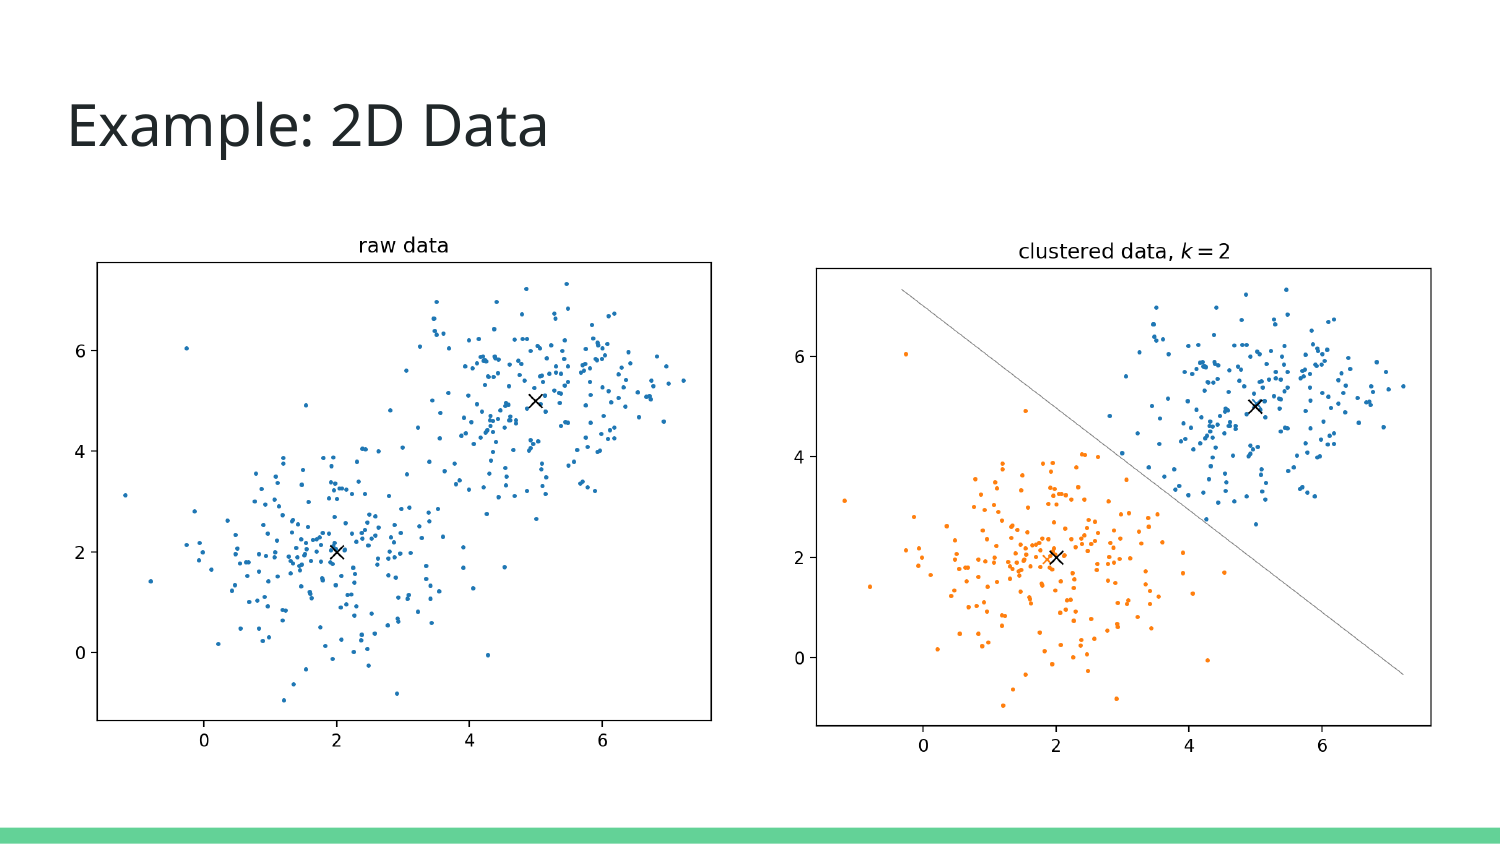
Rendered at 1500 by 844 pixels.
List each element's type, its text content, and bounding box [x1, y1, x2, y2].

title Example: 2D Data [51, 72, 1449, 167]
picture [0, 191, 1500, 792]
